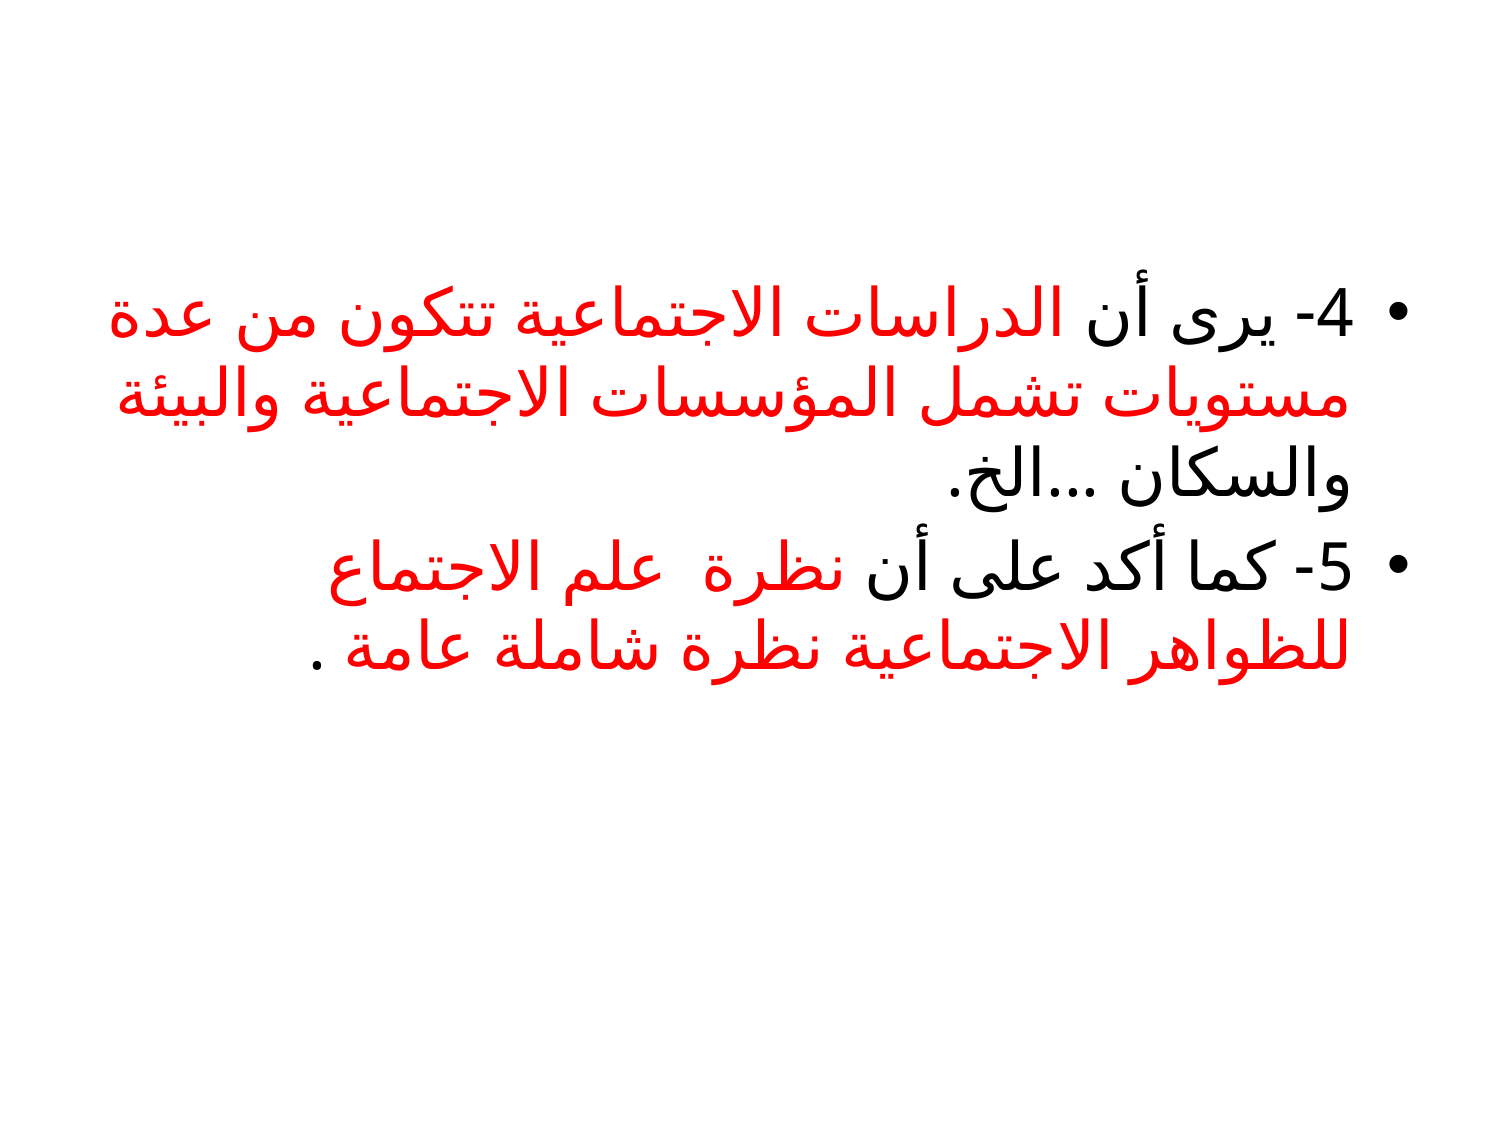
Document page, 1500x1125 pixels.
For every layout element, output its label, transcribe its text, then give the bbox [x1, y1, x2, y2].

list 4- يرى أن الدراسات الاجتماعية تتكون من عدة مستويات تشمل المؤسسات الاجتماعية والبيئة والسكان ...الخ. 5- كما أكد على أن نظرة علم الاجتماع للظواهر الاجتماعية نظرة شاملة عامة . [75, 262, 1425, 1005]
